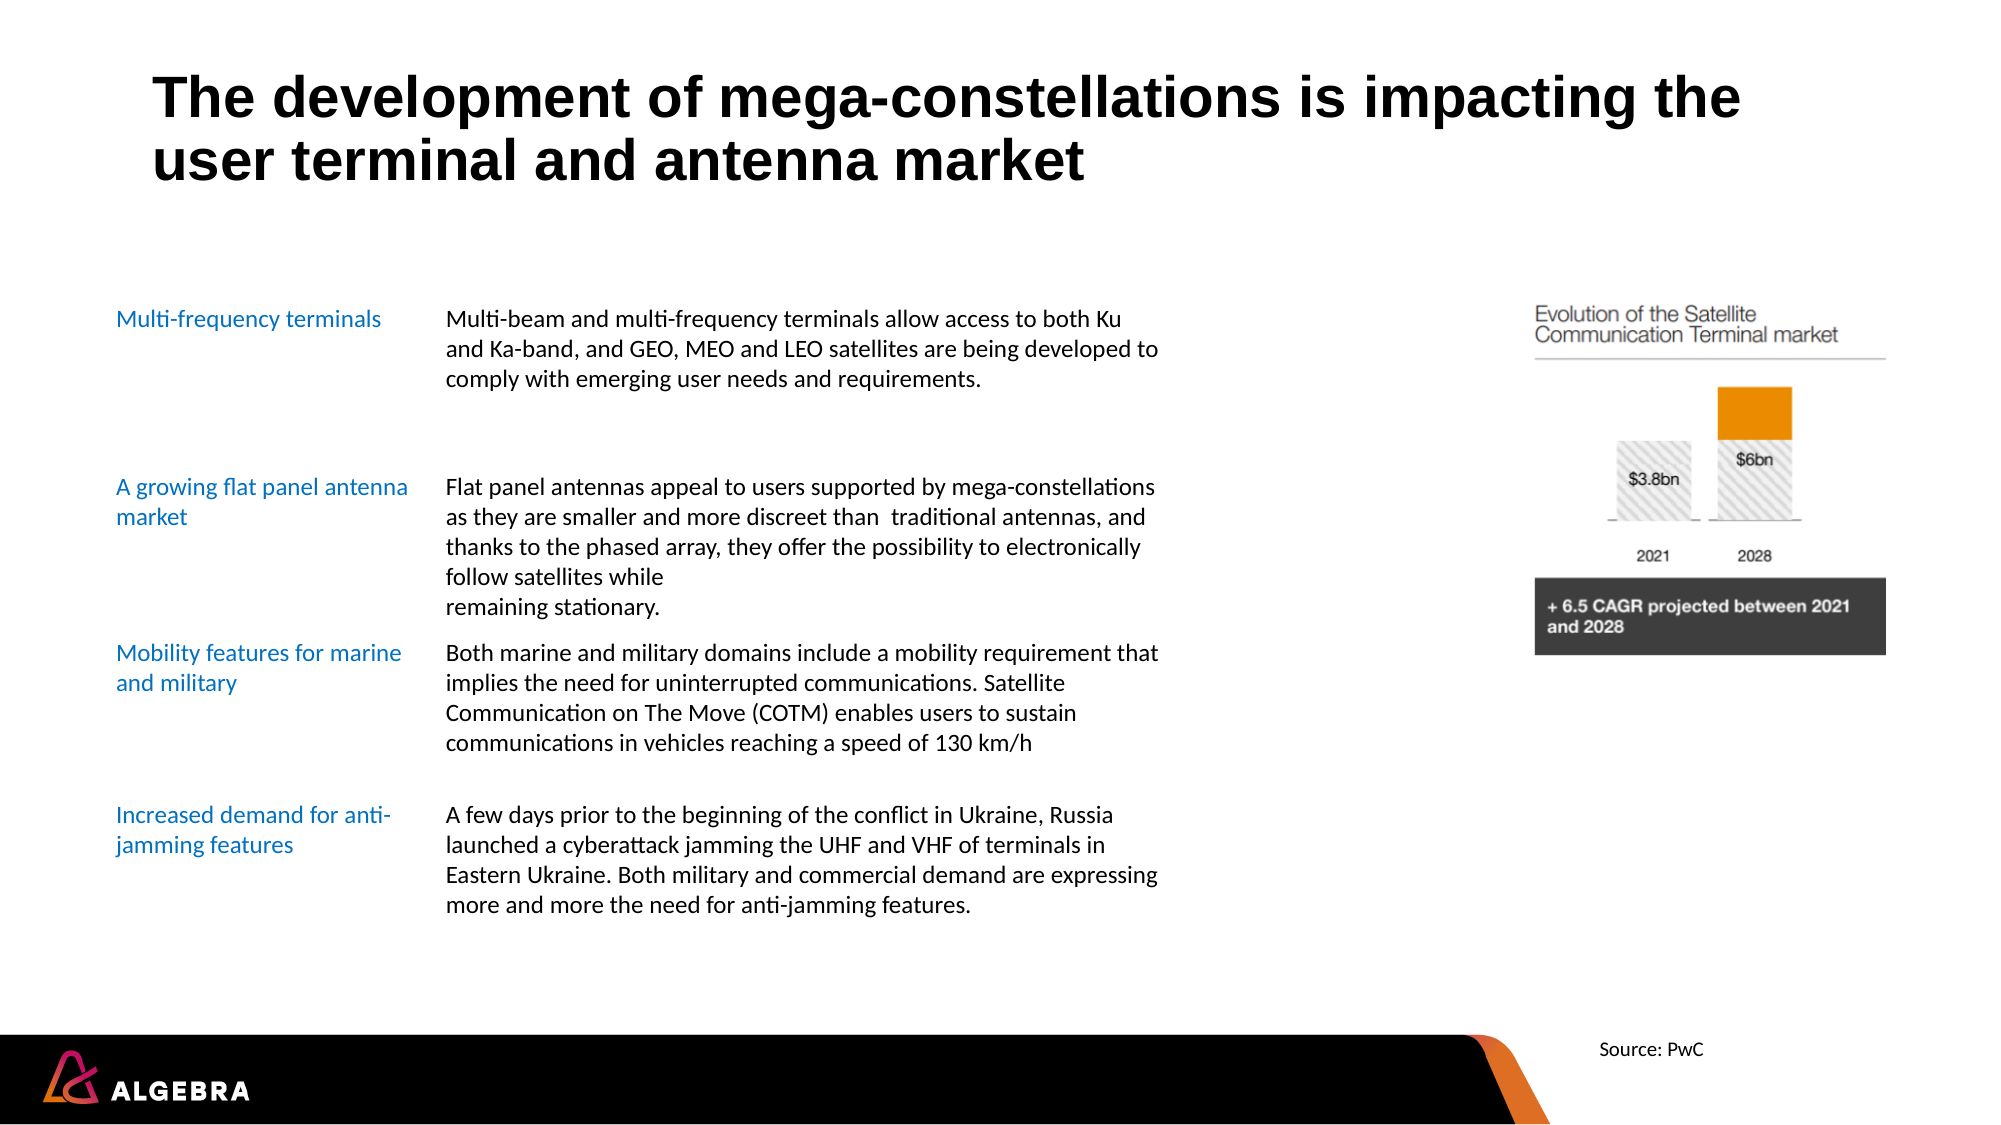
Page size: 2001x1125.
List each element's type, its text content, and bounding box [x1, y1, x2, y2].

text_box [101, 791, 1177, 917]
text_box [101, 629, 1177, 756]
title The development of mega-constellations is impacting the user terminal and antenna market [137, 59, 1863, 278]
text_box Source: PwC [1584, 1027, 1901, 1075]
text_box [101, 463, 1177, 590]
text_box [101, 295, 1177, 421]
picture [1527, 295, 1886, 663]
picture [0, 1034, 1733, 1125]
